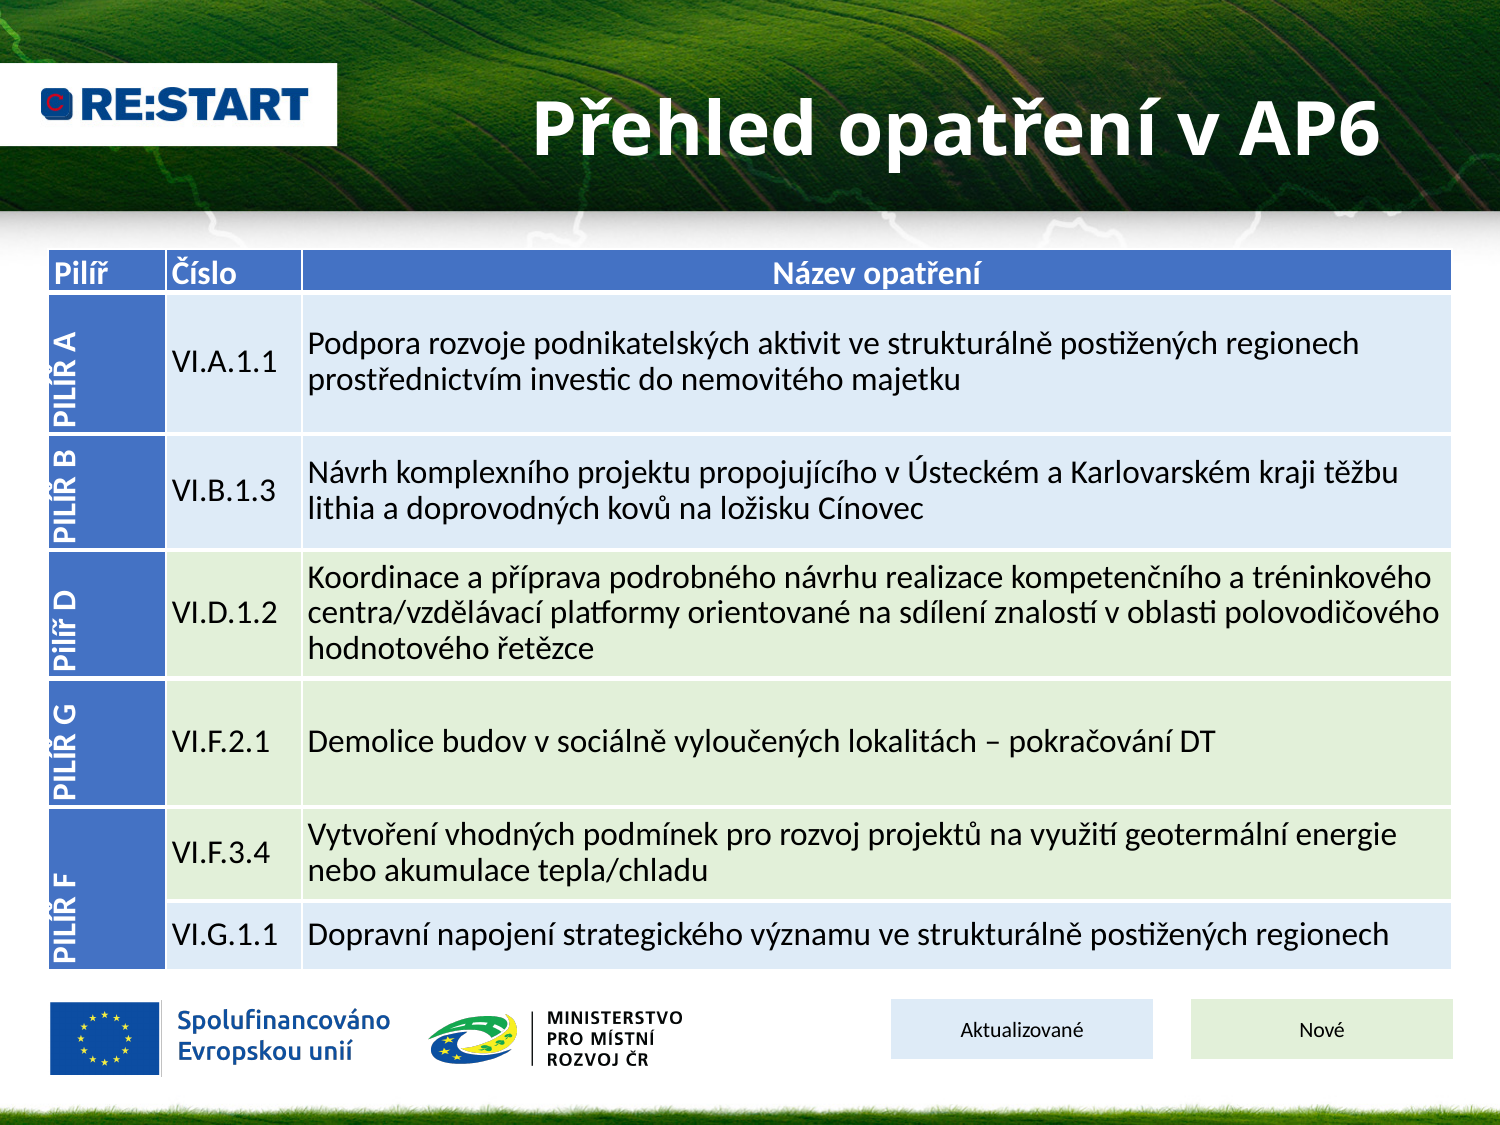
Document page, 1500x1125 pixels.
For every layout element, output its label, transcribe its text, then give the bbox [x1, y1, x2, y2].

table_cell Demolice budov v sociálně vyloučených lokalitách – pokračování DT [303, 681, 1451, 805]
table_cell VI.A.1.1 [167, 295, 301, 432]
table_cell Návrh komplexního projektu propojujícího v Ústeckém a Karlovarském kraji těžbu lithia a doprovodných kovů na ložisku Cínovec [303, 436, 1451, 548]
table_cell VI.B.1.3 [167, 436, 301, 548]
table_cell PILÍŘ B [49, 436, 165, 548]
table_cell Podpora rozvoje podnikatelských aktivit ve strukturálně postižených regionech prostřednictvím investic do nemovitého majetku [303, 295, 1451, 432]
table_cell VI.F.2.1 [167, 681, 301, 805]
table_header Číslo [167, 250, 301, 290]
table_cell VI.D.1.2 [167, 552, 301, 676]
table_cell Dopravní napojení strategického významu ve strukturálně postižených regionech [303, 903, 1451, 969]
text_box Aktualizované [891, 999, 1153, 1059]
picture [0, 0, 1500, 1125]
table_cell PILÍŘ A [49, 295, 165, 432]
text_box Nové [1191, 999, 1453, 1059]
table_header Název opatření [303, 250, 1451, 290]
table_cell VI.G.1.1 [167, 903, 301, 969]
table_cell Koordinace a příprava podrobného návrhu realizace kompetenčního a tréninkového centra/vzdělávací platformy orientované na sdílení znalostí v oblasti polovodičového hodnotového řetězce [303, 552, 1451, 676]
table_cell PILÍŘ F [49, 809, 165, 969]
table_cell VI.F.3.4 [167, 809, 301, 899]
title Přehled opatření v AP6 [103, 59, 1397, 203]
table_cell Vytvoření vhodných podmínek pro rozvoj projektů na využití geotermální energie nebo akumulace tepla/chladu [303, 809, 1451, 899]
table_cell Pilíř D [49, 552, 165, 676]
table_header Pilíř [49, 250, 165, 290]
table_cell PILÍŘ G [49, 681, 165, 805]
